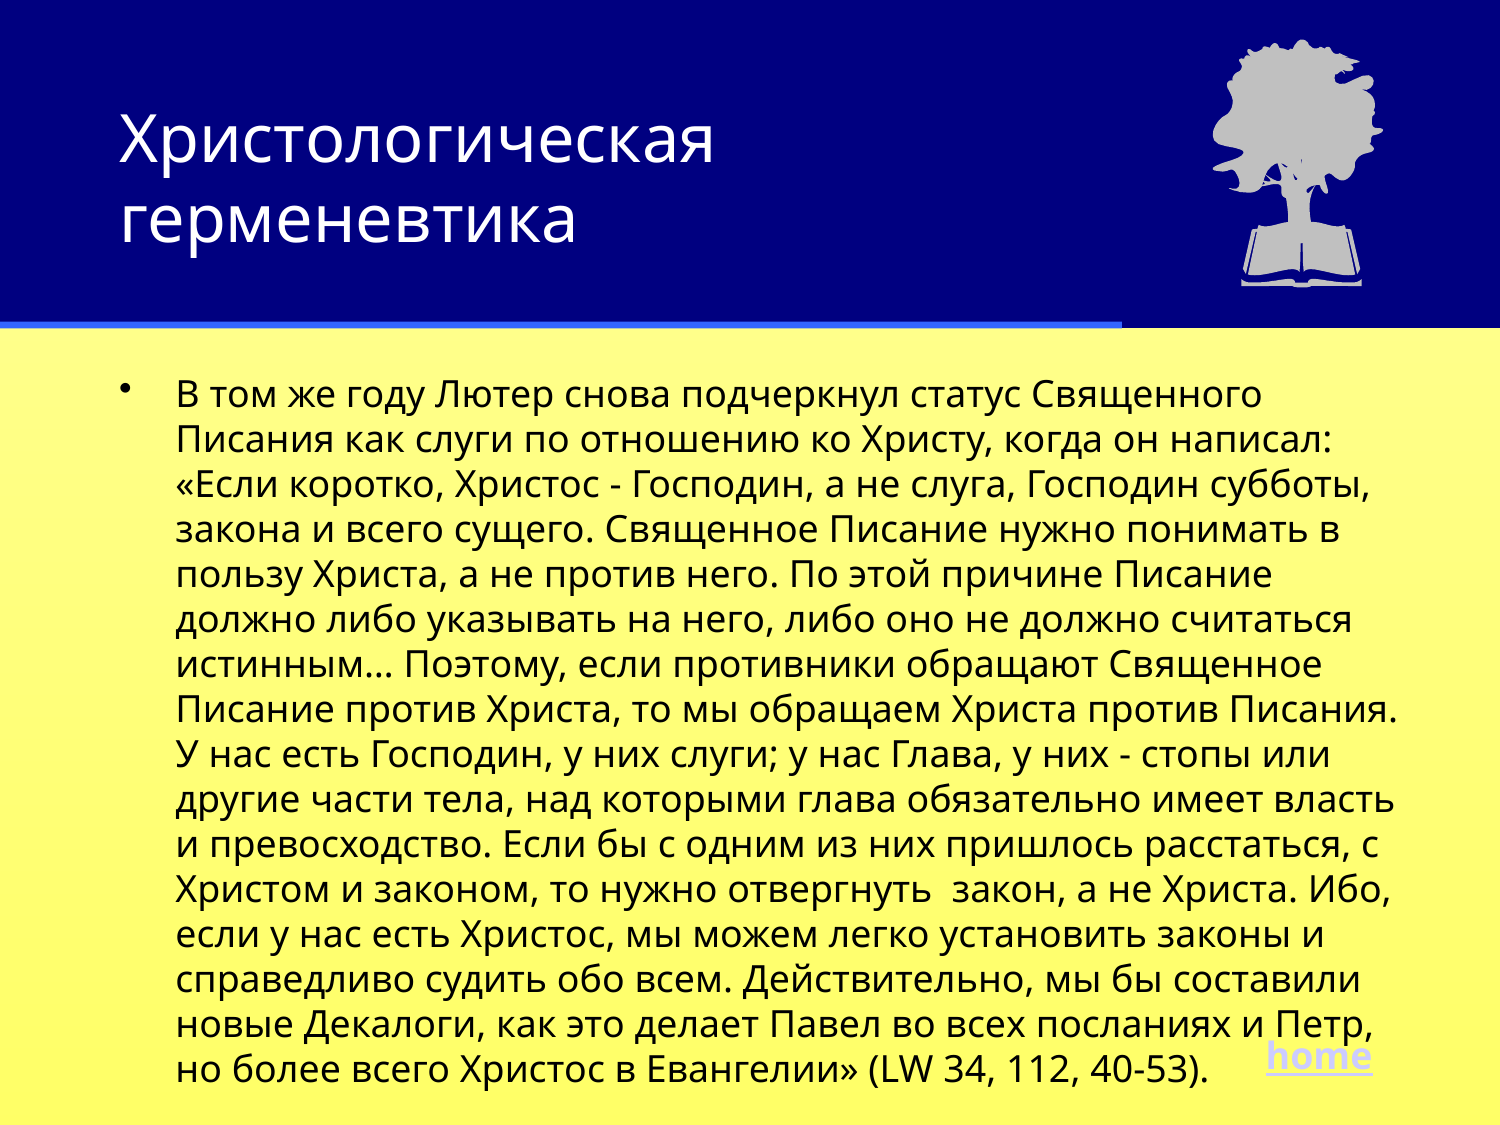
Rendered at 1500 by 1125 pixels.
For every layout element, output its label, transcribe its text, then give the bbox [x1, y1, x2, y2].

title Христологическая герменевтика [104, 82, 1142, 270]
list В том же году Лютер снова подчеркнул статус Священного Писания как слуги по отношению ко Христу, когда он написал: «Если коротко, Христос - Господин, а не слуга, Господин субботы, закона и всего сущего. Священное Писание нужно понимать в пользу Христа, а не против него. По этой причине Писание должно либо указывать на него, либо оно не должно считаться истинным… Поэтому, если противники обращают Священное Писание против Христа, то мы обращаем Христа против Писания. У нас есть Господин, у них слуги; у нас Глава, у них - стопы или другие части тела, над которыми глава обязательно имеет власть и превосходство. Если бы с одним из них пришлось расстаться, с Христом и законом, то нужно отвергнуть закон, а не Христа. Ибо, если у нас есть Христос, мы можем легко установить законы и справедливо судить обо всем. Действительно, мы бы составили новые Декалоги, как это делает Павел во всех посланиях и Петр, но более всего Христос в Евангелии» (LW 34, 112, 40-53). [104, 362, 1429, 1125]
